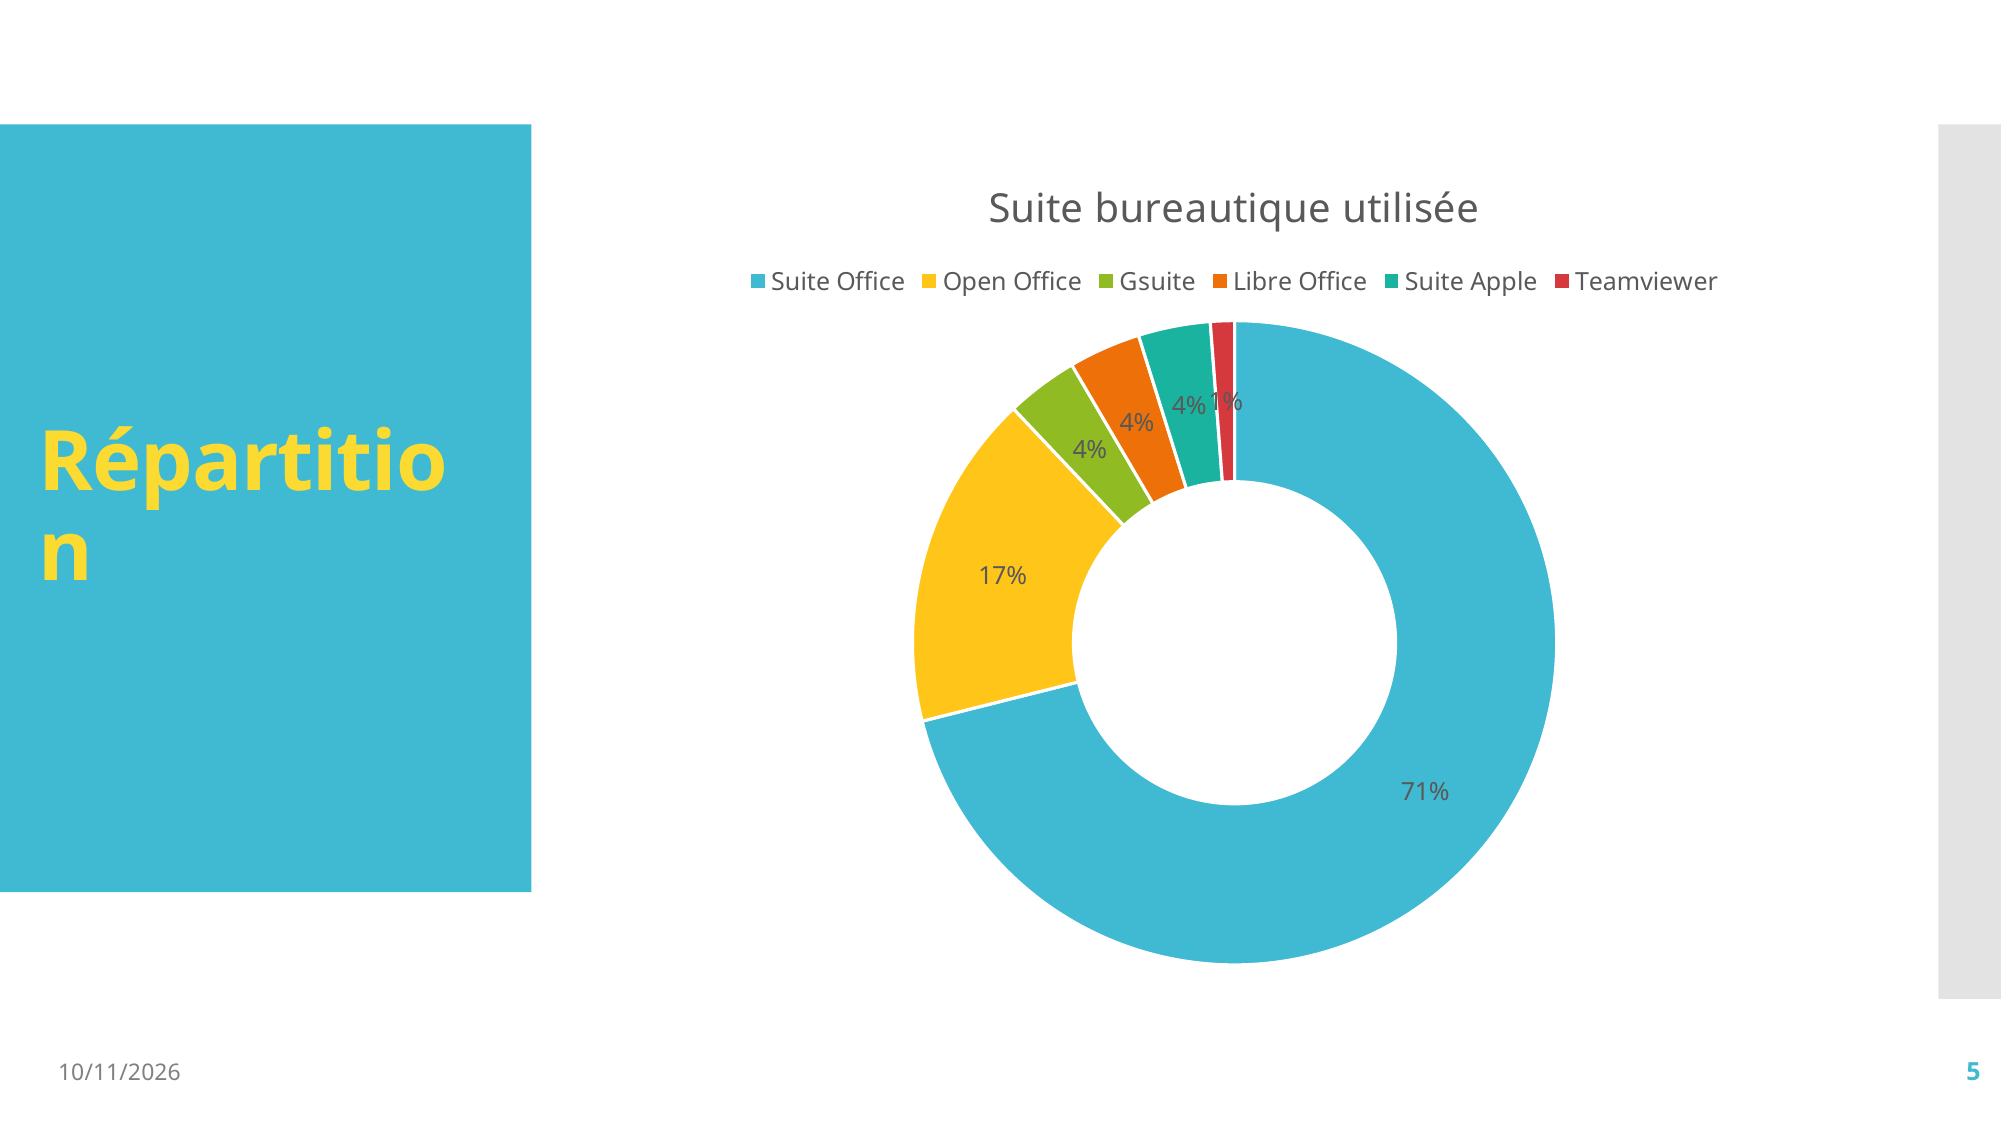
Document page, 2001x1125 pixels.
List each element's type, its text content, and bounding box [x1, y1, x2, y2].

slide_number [43, 1042, 493, 1103]
title Répartition [23, 130, 508, 886]
chart [634, 141, 1835, 982]
slide_number 5 [1744, 1042, 1996, 1103]
